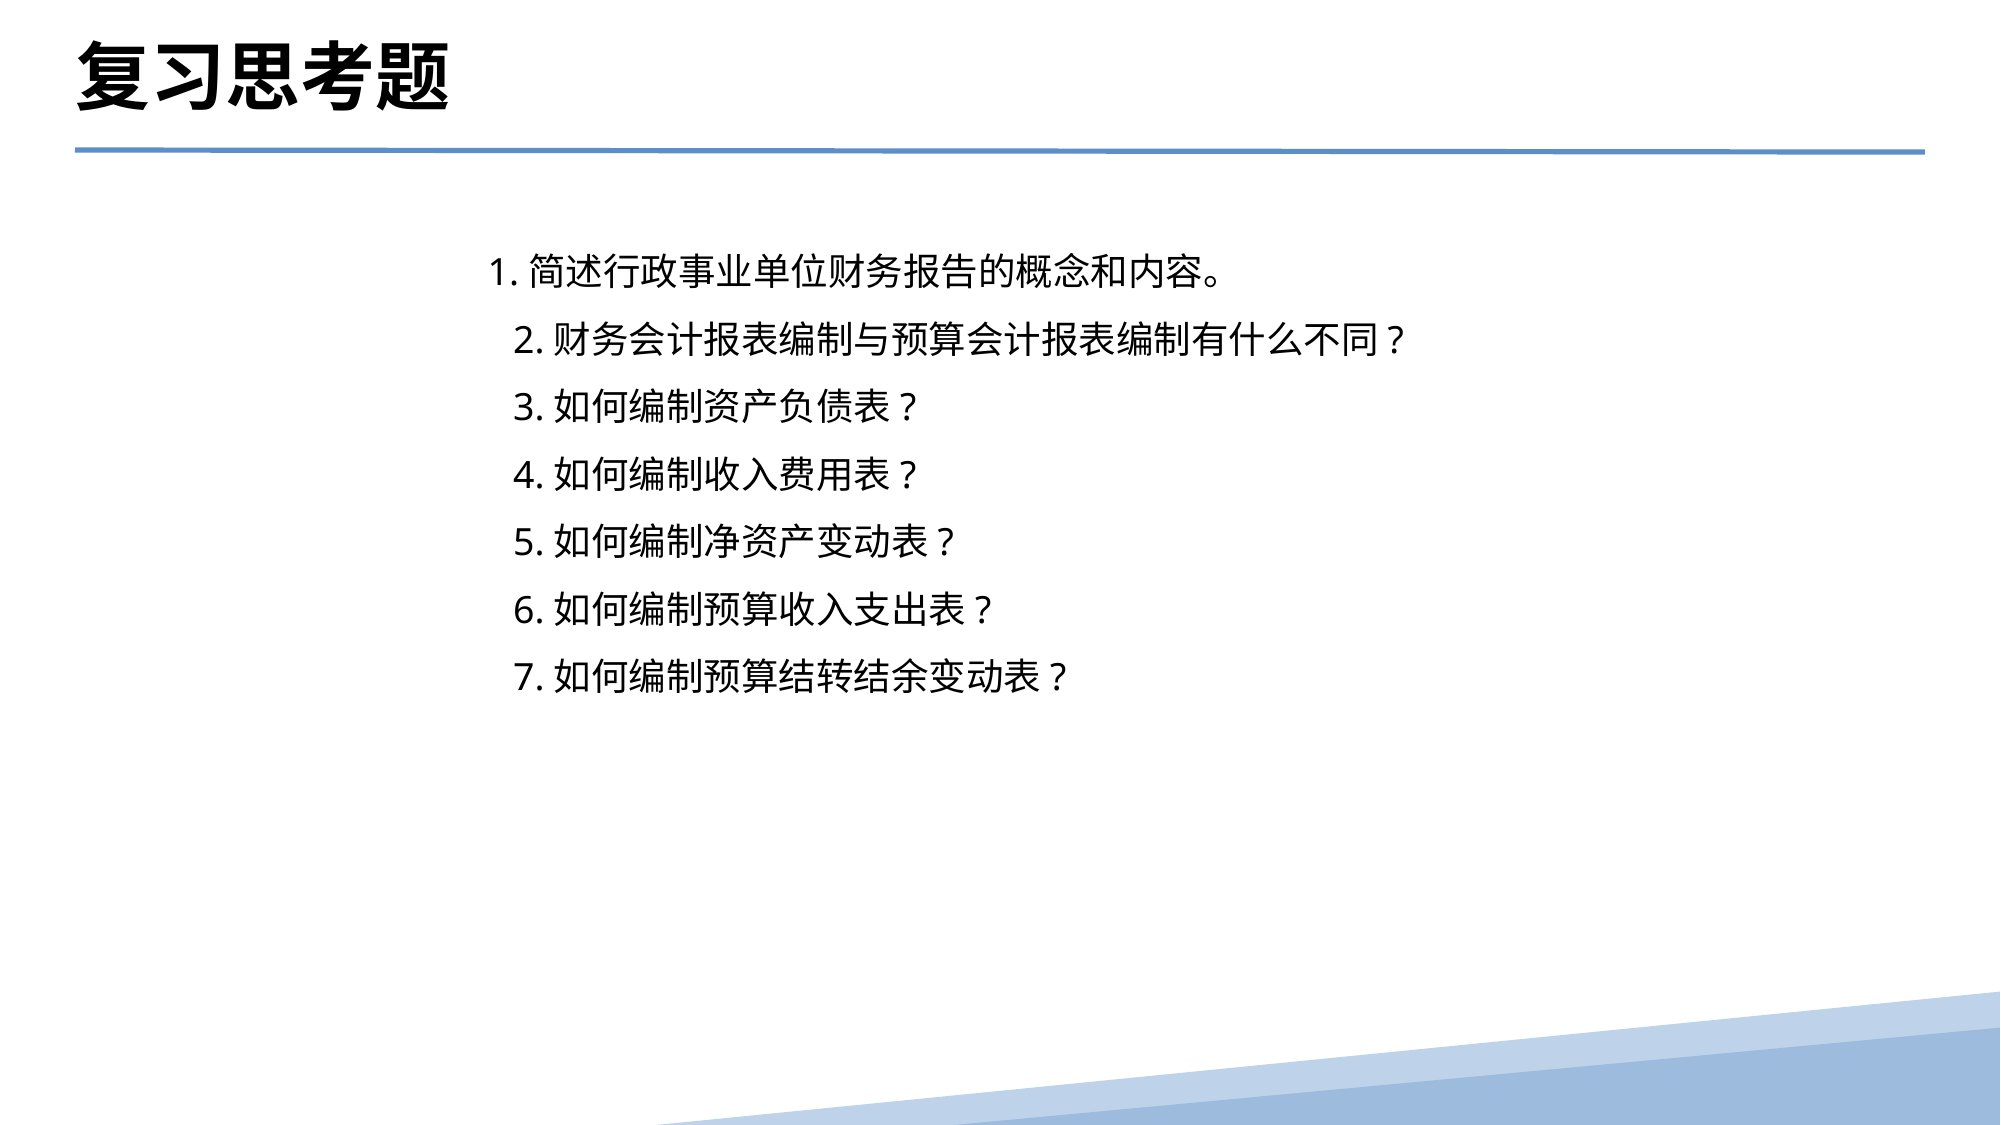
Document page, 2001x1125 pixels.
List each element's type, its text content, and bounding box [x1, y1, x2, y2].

text_box 1.简述行政事业单位财务报告的概念和内容。 2.财务会计报表编制与预算会计报表编制有什么不同? 3.如何编制资产负债表? 4.如何编制收入费用表? 5.如何编制净资产变动表? 6.如何编制预算收入支出表? 7.如何编制预算结转结余变动表? [414, 218, 1417, 965]
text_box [656, 991, 2000, 1125]
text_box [74, 149, 1925, 153]
text_box 复习思考题 [75, 24, 1925, 125]
